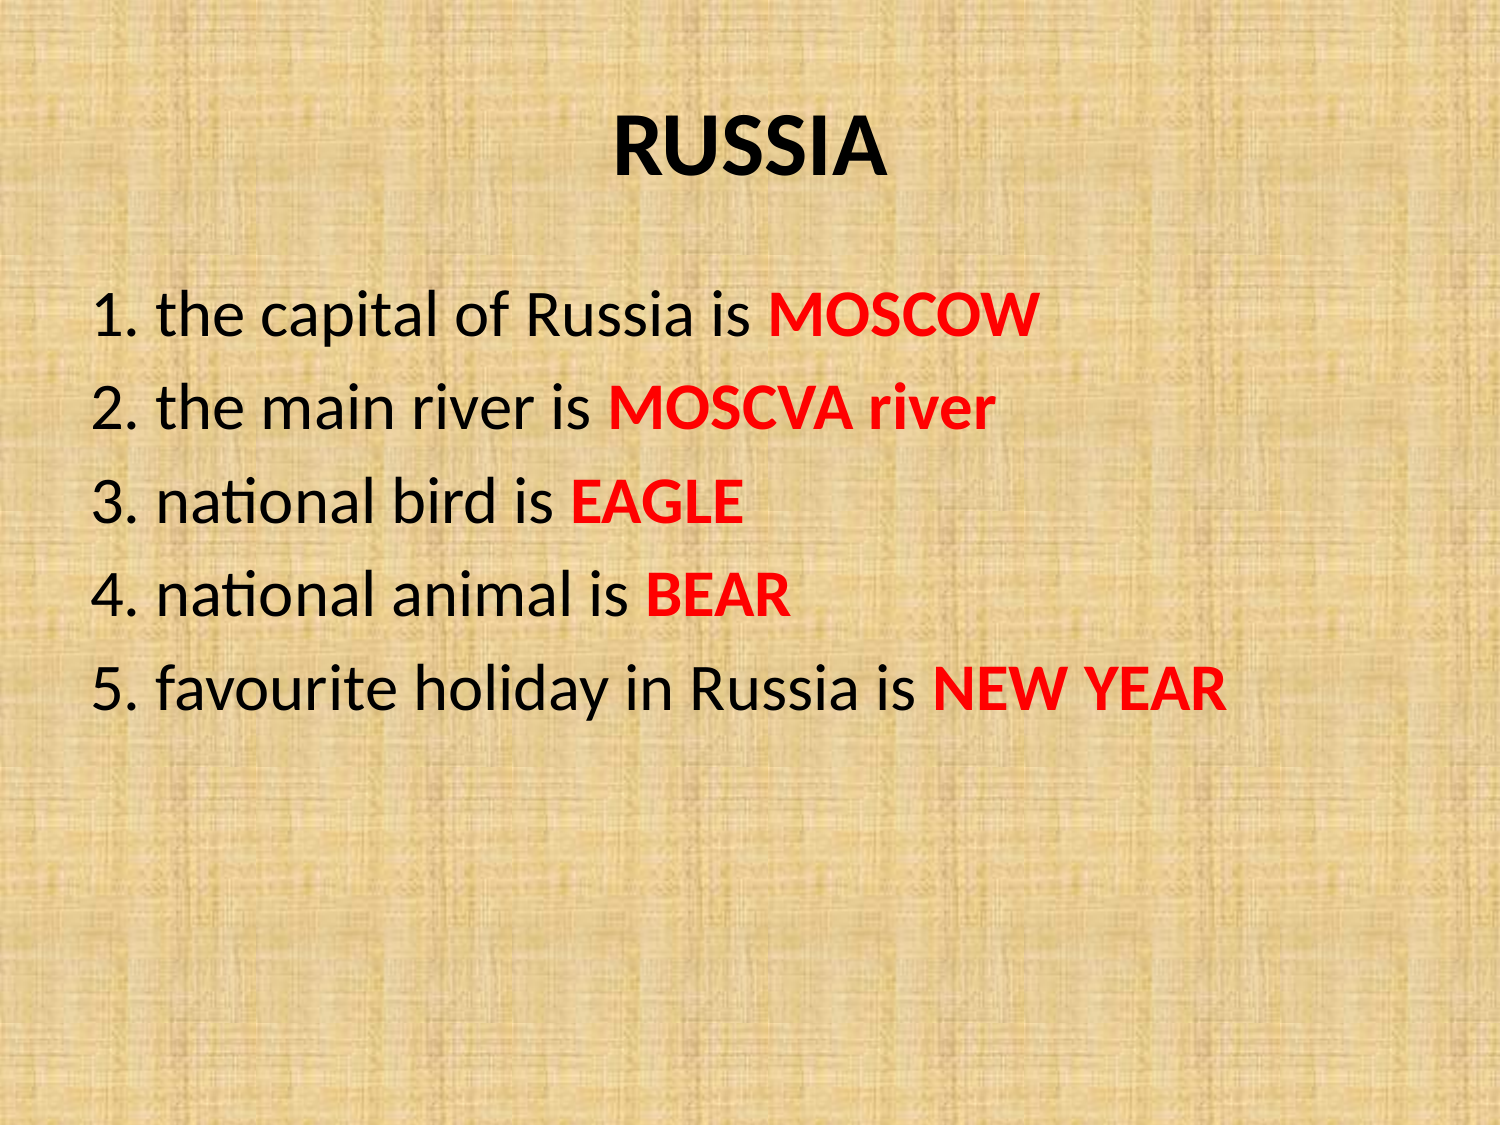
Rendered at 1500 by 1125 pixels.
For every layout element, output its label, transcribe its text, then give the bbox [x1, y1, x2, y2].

list 1. the capital of Russia is MOSCOW 2. the main river is MOSCVA river 3. national bird is EAGLE 4. national animal is BEAR 5. favourite holiday in Russia is NEW YEAR [75, 262, 1425, 1005]
title RUSSIA [75, 45, 1425, 233]
picture [0, 0, 1500, 1125]
